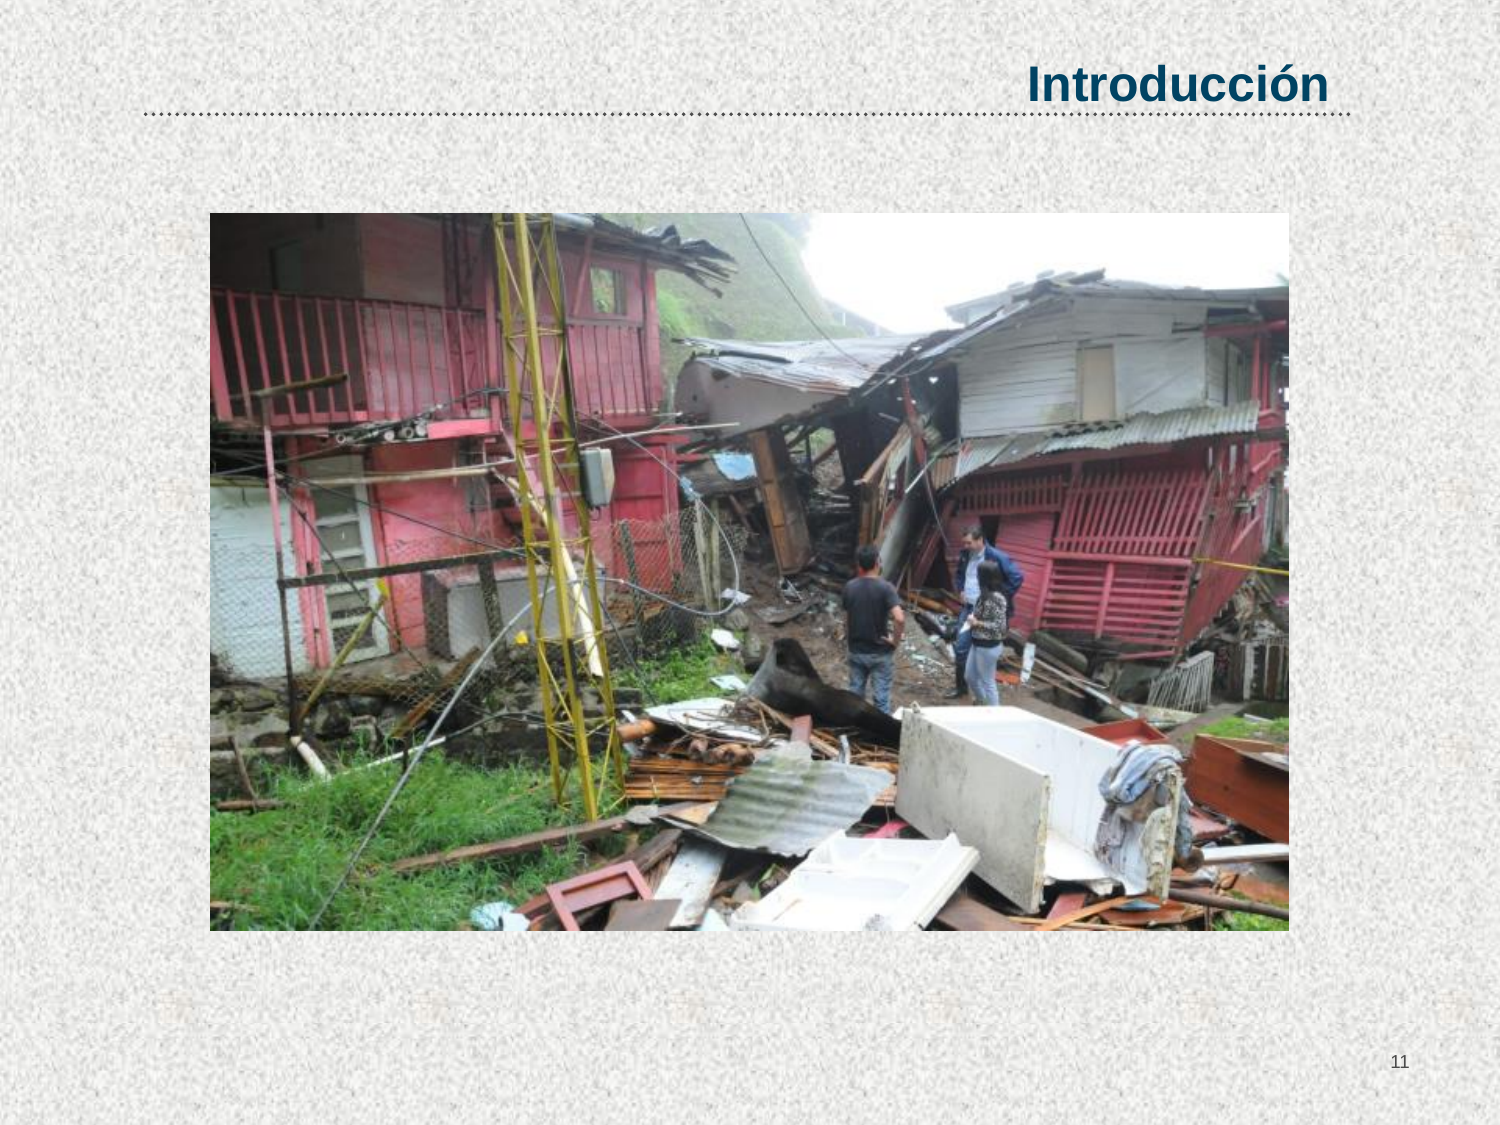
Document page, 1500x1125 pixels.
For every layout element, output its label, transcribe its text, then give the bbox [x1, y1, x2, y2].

picture [0, 0, 1500, 1125]
text_box Introducción [1014, 44, 1344, 118]
slide_number 11 [1074, 1042, 1426, 1103]
